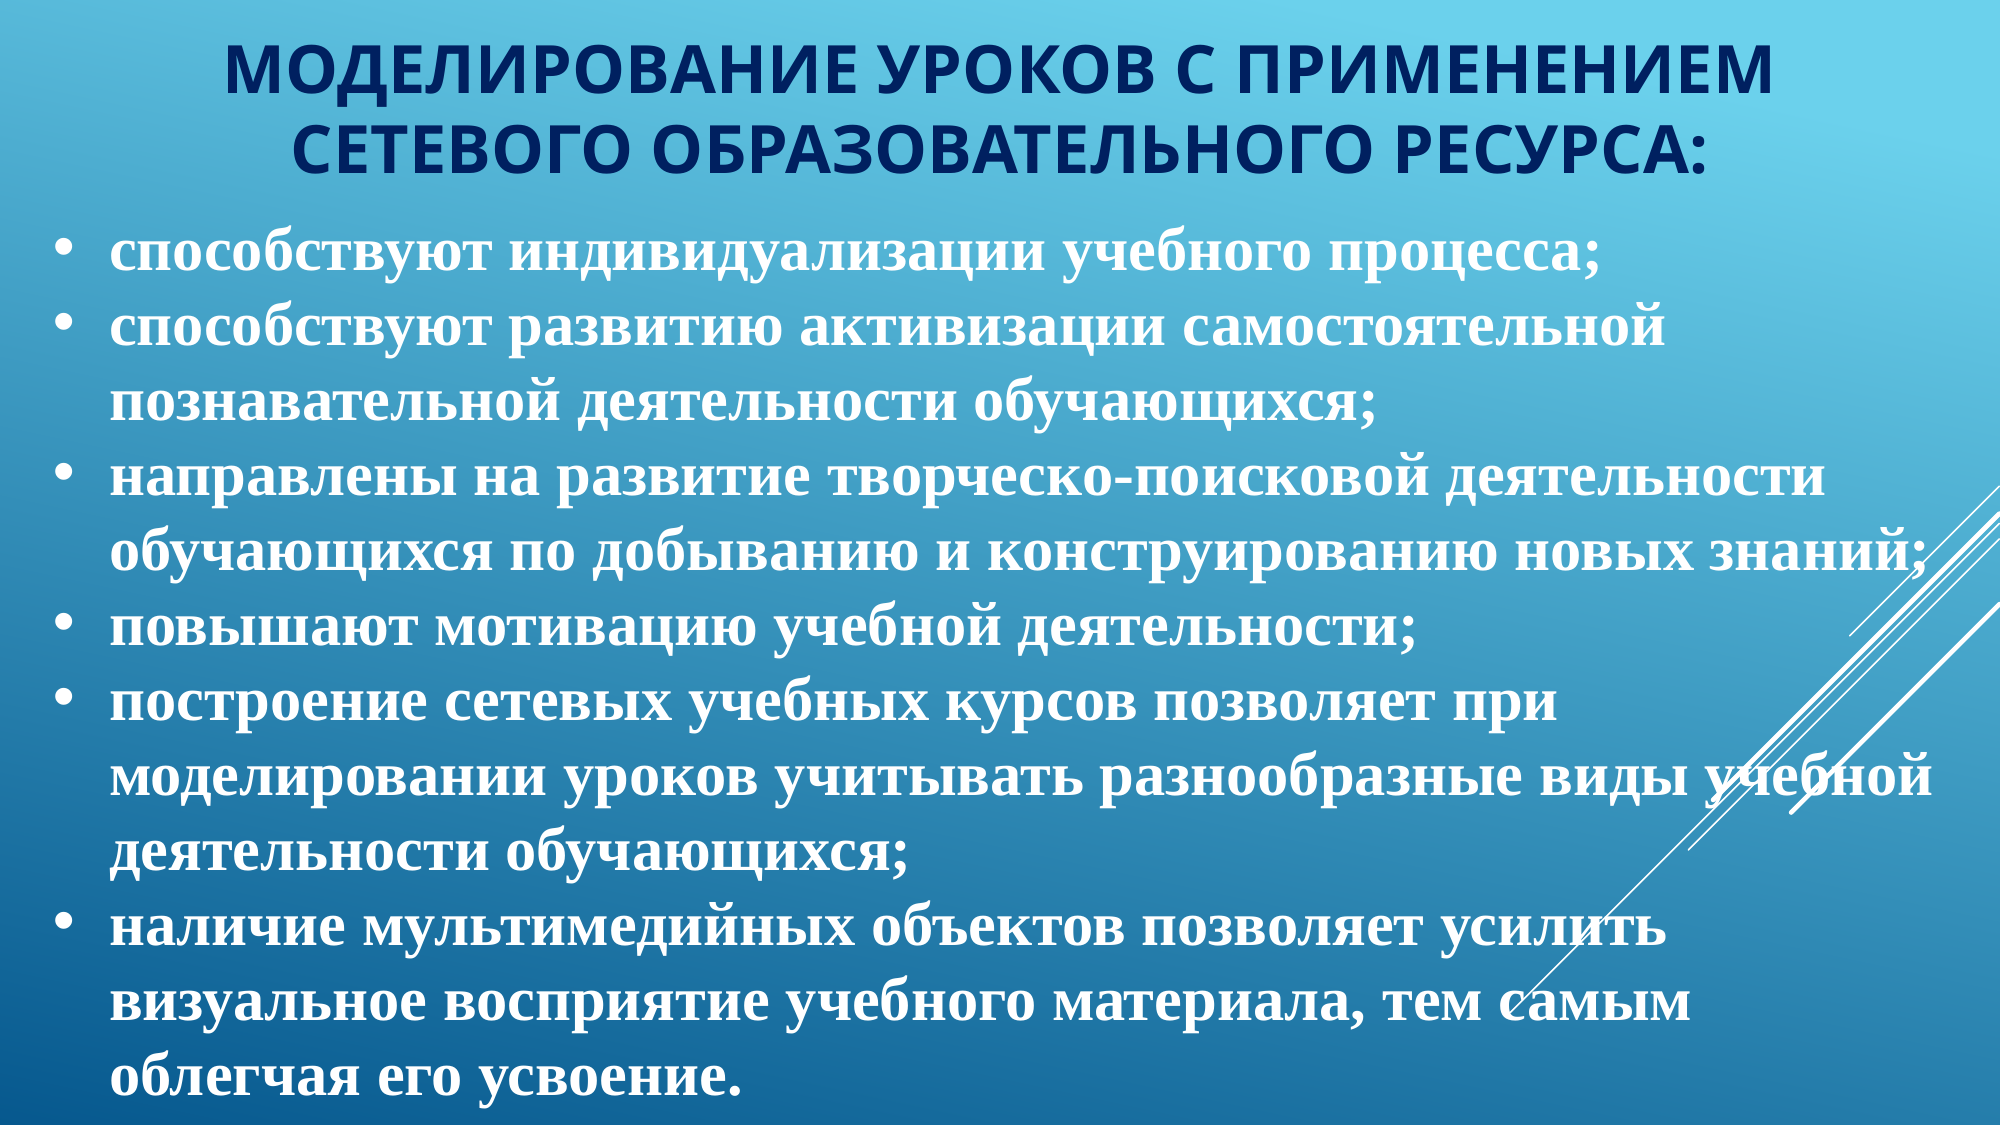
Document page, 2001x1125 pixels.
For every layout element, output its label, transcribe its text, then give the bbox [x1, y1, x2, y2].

title Моделирование уроков с применением сетевого образовательного ресурса: [63, 19, 1937, 196]
text_box способствуют индивидуализации учебного процесса; способствуют развитию активизации самостоятельной познавательной деятельности обучающихся; направлены на развитие творческо-поисковой деятельности обучающихся по добыванию и конструированию новых знаний; повышают мотивацию учебной деятельности; построение сетевых учебных курсов позволяет при моделировании уроков учитывать разнообразные виды учебной деятельности обучающихся; наличие мультимедийных объектов позволяет усилить визуальное восприятие учебного материала, тем самым облегчая его усвоение. [38, 201, 1953, 1116]
